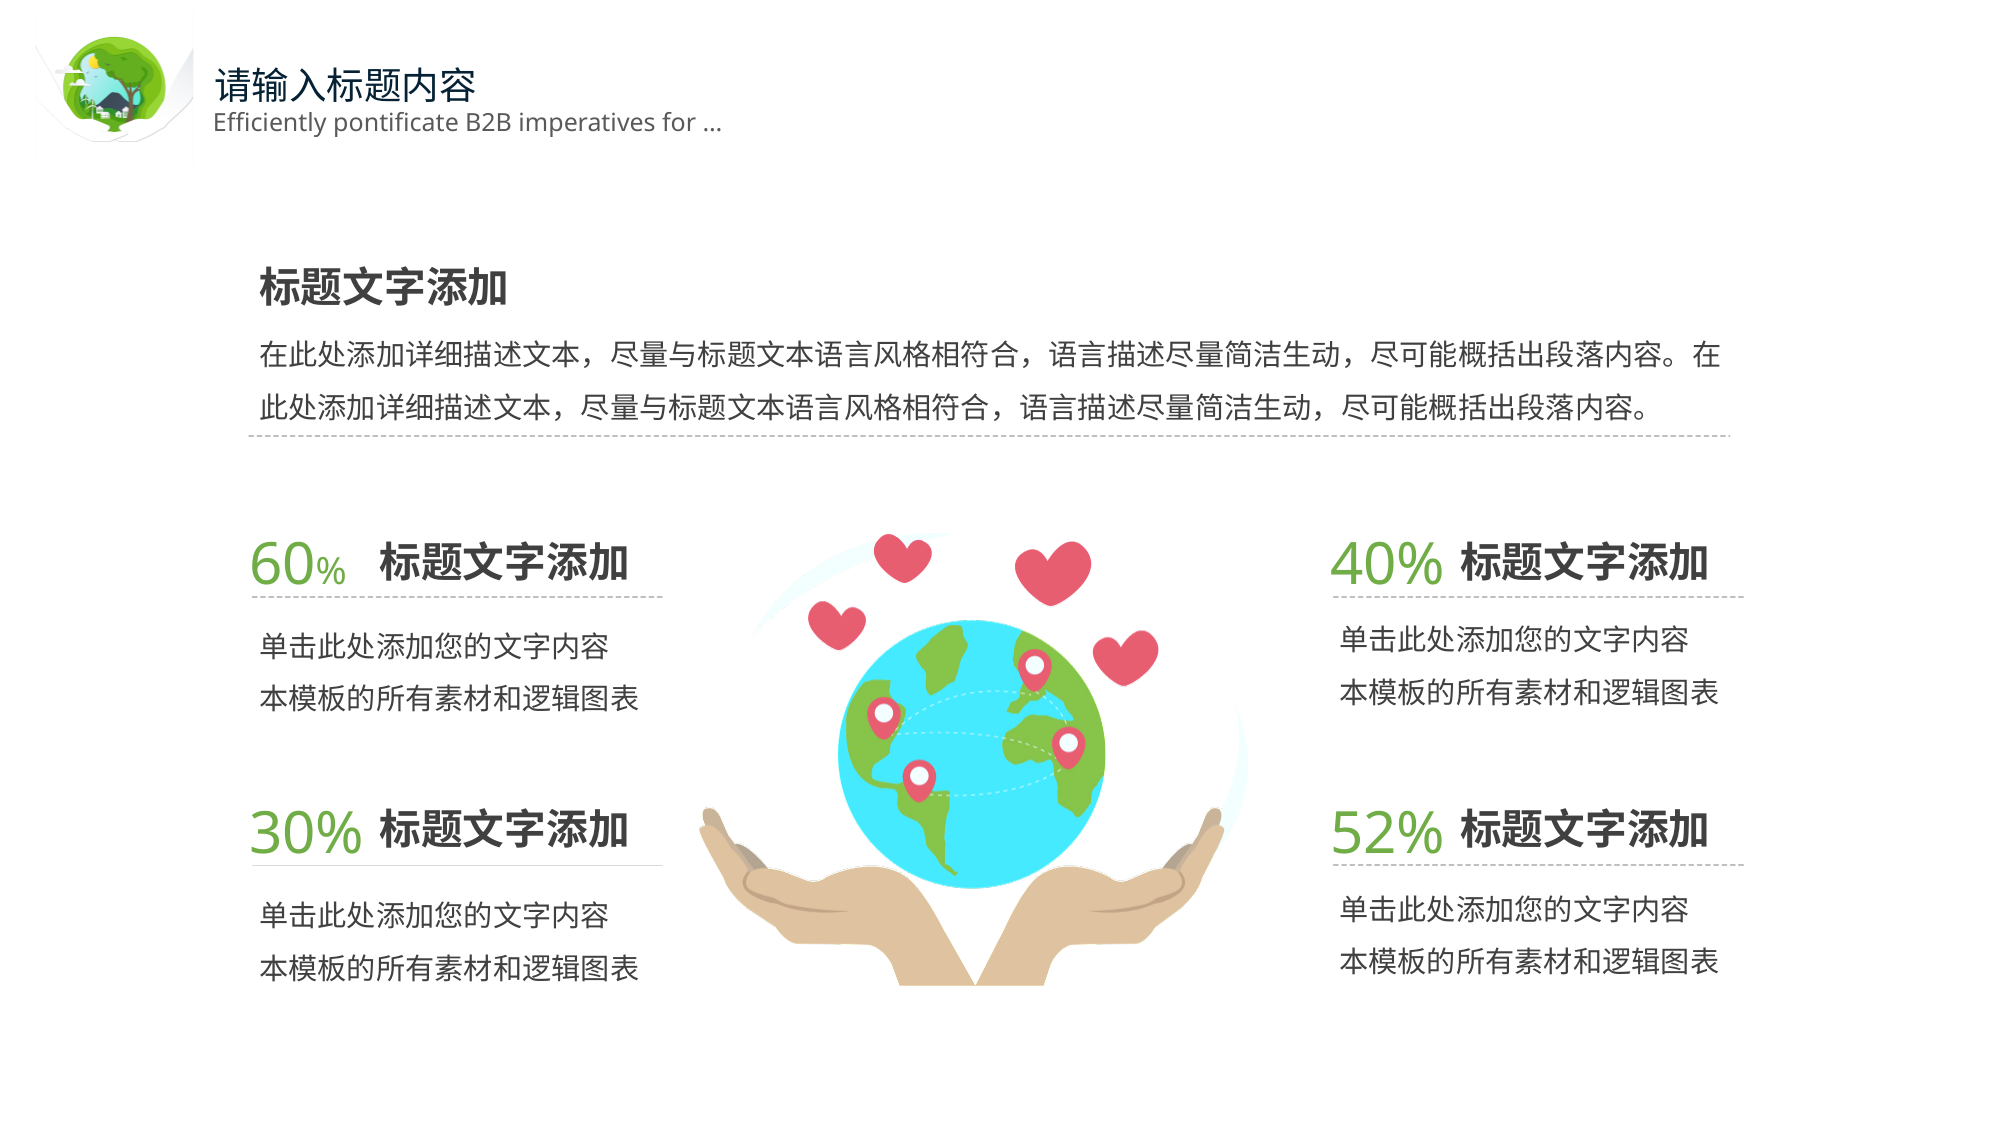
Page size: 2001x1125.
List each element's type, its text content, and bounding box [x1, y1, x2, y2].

text_box 标题文字添加 [244, 253, 595, 311]
text_box 30% [234, 780, 374, 879]
text_box 标题文字添加 [364, 795, 699, 861]
text_box 52% [1315, 780, 1455, 879]
picture [699, 533, 1248, 986]
text_box 单击此处添加您的文字内容 本模板的所有素材和逻辑图表 [1324, 866, 1753, 986]
text_box 标题文字添加 [1445, 528, 1796, 594]
text_box 标题文字添加 [364, 528, 715, 594]
text_box 在此处添加详细描述文本，尽量与标题文本语言风格相符合，语言描述尽量简洁生动，尽可能概括出段落内容。在此处添加详细描述文本，尽量与标题文本语言风格相符合，语言描述尽量简洁生动，尽可能概括出段落内容。 [244, 311, 1753, 432]
text_box 40% [1315, 512, 1455, 610]
text_box 标题文字添加 [1445, 795, 1796, 861]
text_box 单击此处添加您的文字内容 本模板的所有素材和逻辑图表 [244, 872, 673, 993]
text_box 单击此处添加您的文字内容 本模板的所有素材和逻辑图表 [244, 603, 673, 723]
text_box 60% [234, 512, 374, 610]
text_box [32, 9, 1011, 167]
text_box 单击此处添加您的文字内容 本模板的所有素材和逻辑图表 [1324, 596, 1753, 717]
